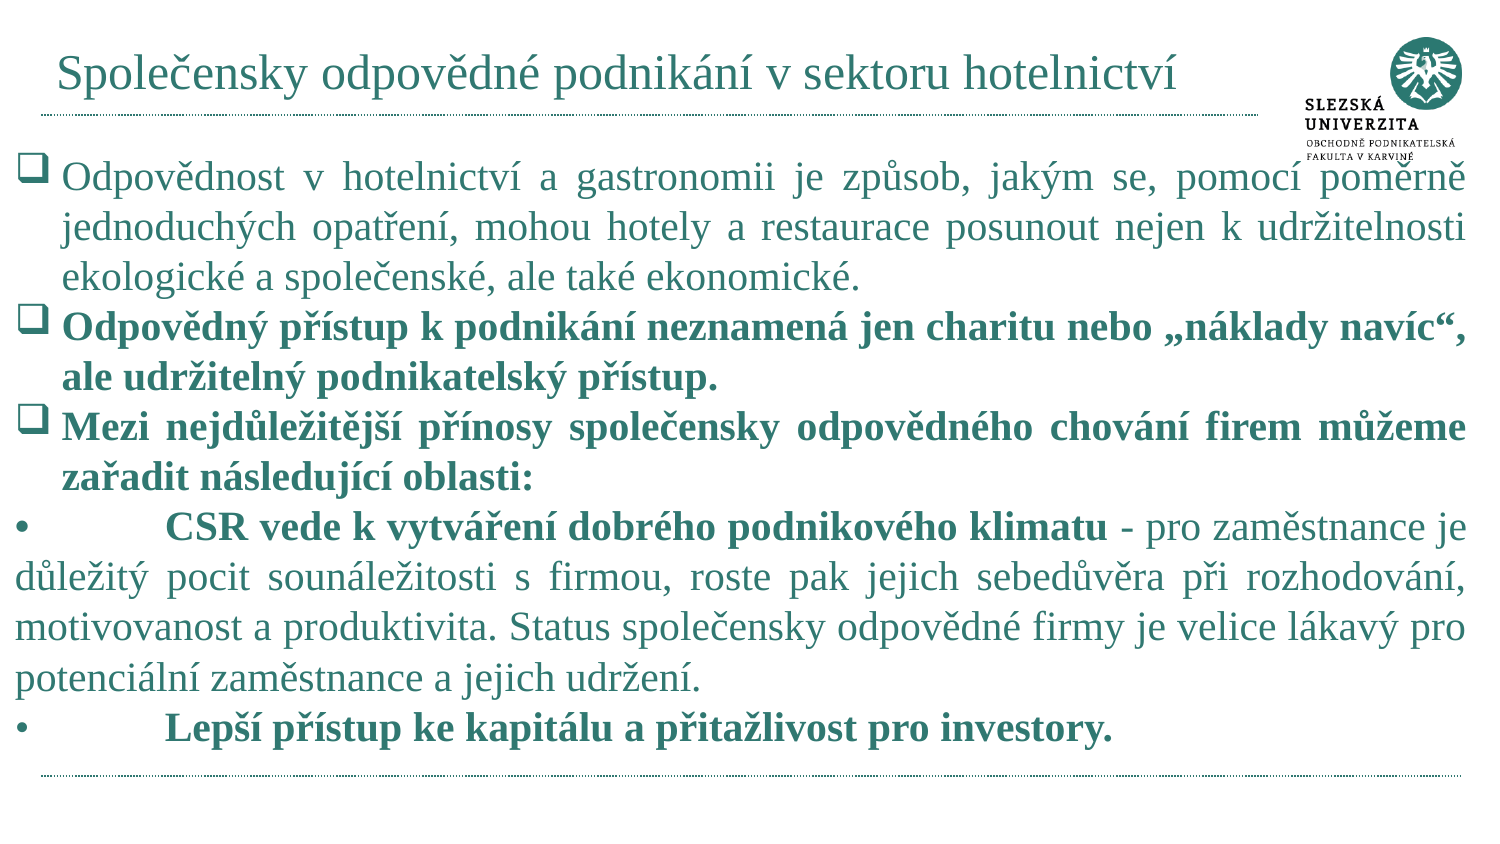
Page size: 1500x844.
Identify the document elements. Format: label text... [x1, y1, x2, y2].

text_box Odpovědnost v hotelnictví a gastronomii je způsob, jakým se, pomocí poměrně jednoduchých opatření, mohou hotely a restaurace posunout nejen k udržitelnosti ekologické a společenské, ale také ekonomické. Odpovědný přístup k podnikání neznamená jen charitu nebo „náklady navíc“, ale udržitelný podnikatelský přístup. Mezi nejdůležitější přínosy společensky odpovědného chování firem můžeme zařadit následující oblasti: • CSR vede k vytváření dobrého podnikového klimatu - pro zaměstnance je důležitý pocit sounáležitosti s firmou, roste pak jejich sebedůvěra při rozhodování, motivovanost a produktivita. Status společensky odpovědné firmy je velice lákavý pro potenciální zaměstnance a jejich udržení. • Lepší přístup ke kapitálu a přitažlivost pro investory. [0, 141, 1483, 807]
title Společensky odpovědné podnikání v sektoru hotelnictví [41, 32, 1258, 116]
picture [1305, 37, 1462, 141]
